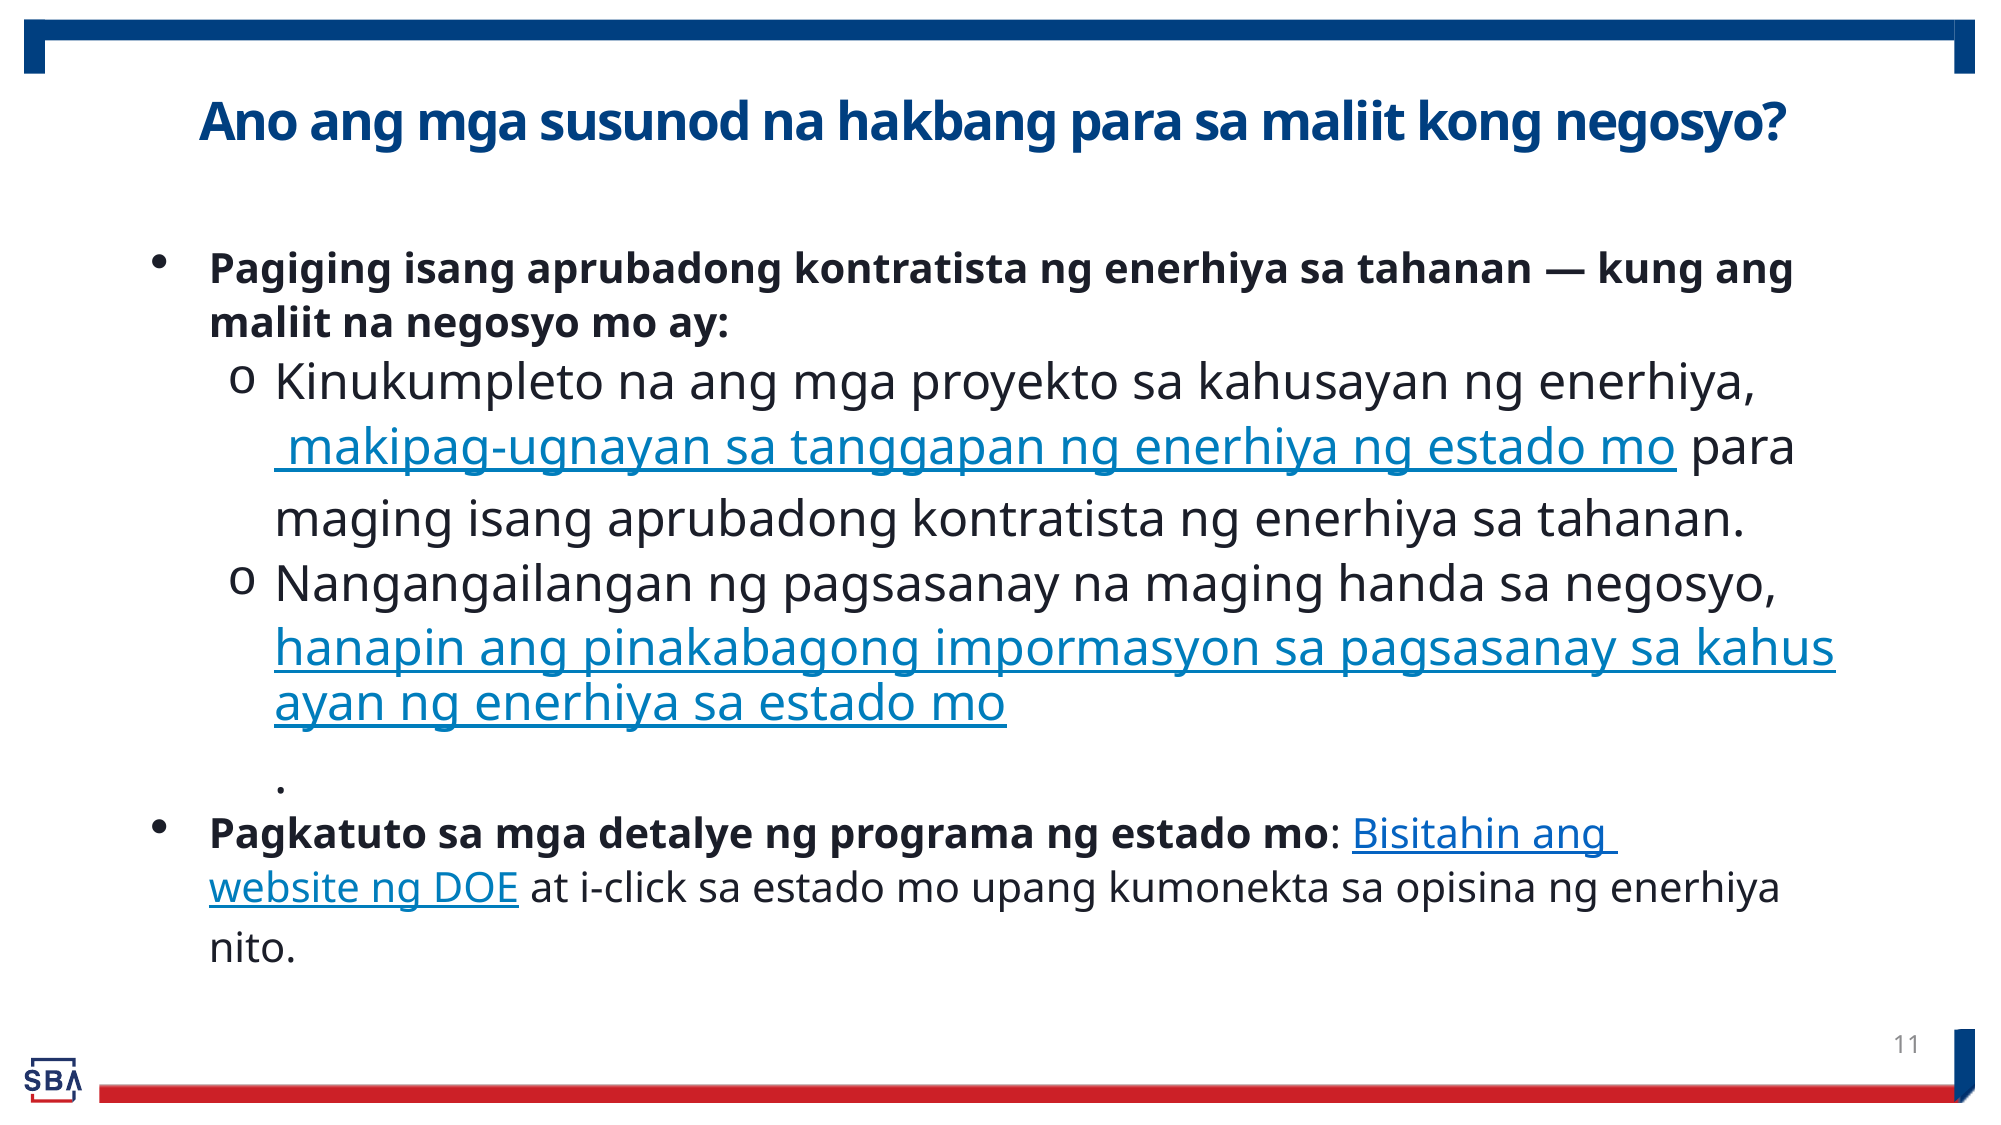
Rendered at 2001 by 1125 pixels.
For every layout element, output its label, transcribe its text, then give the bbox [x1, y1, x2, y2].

slide_number 11 [1486, 1016, 1937, 1076]
title Ano ang mga susunod na hakbang para sa maliit kong negosyo? [66, 87, 1921, 186]
list Pagiging isang aprubadong kontratista ng enerhiya sa tahanan — kung ang maliit na negosyo mo ay: Kinukumpleto na ang mga proyekto sa kahusayan ng enerhiya, makipag-ugnayan sa tanggapan ng enerhiya ng estado mo para maging isang aprubadong kontratista ng enerhiya sa tahanan. Nangangailangan ng pagsasanay na maging handa sa negosyo, hanapin ang pinakabagong impormasyon sa pagsasanay sa kahusayan ng enerhiya sa estado mo. Pagkatuto sa mga detalye ng programa ng estado mo: Bisitahin ang website ng DOE at i-click sa estado mo upang kumonekta sa opisina ng enerhiya nito. [137, 231, 1863, 1017]
